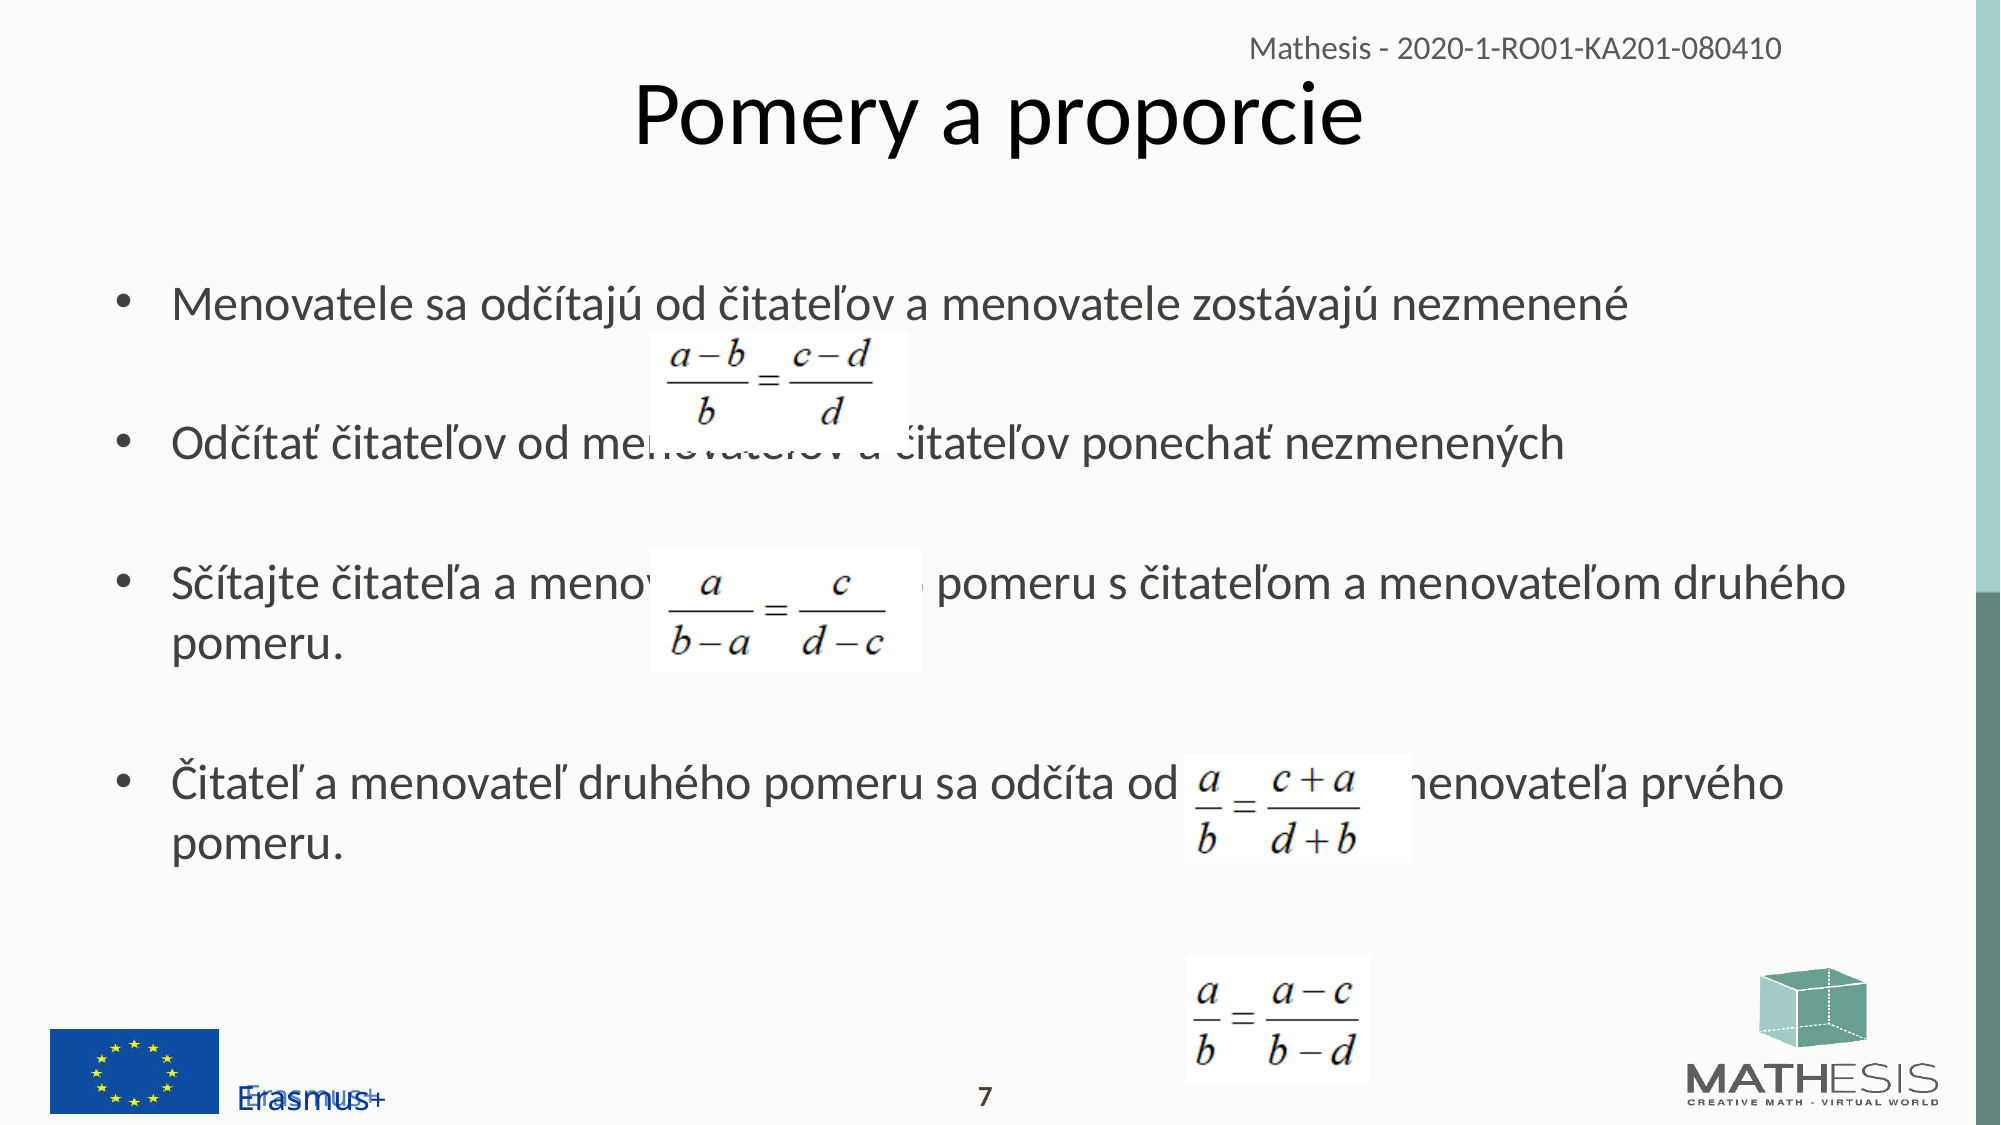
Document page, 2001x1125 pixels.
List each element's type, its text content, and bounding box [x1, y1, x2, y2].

picture [50, 1029, 219, 1114]
title Pomery a proporcie [99, 45, 1900, 233]
list Menovatele sa odčítajú od čitateľov a menovatele zostávajú nezmenené Odčítať čitateľov od menovateľov a čitateľov ponechať nezmenených Sčítajte čitateľa a menovateľa prvého pomeru s čitateľom a menovateľom druhého pomeru. Čitateľ a menovateľ druhého pomeru sa odčíta od čitateľa a menovateľa prvého pomeru. [99, 262, 1900, 1005]
picture [650, 332, 909, 454]
picture [1182, 754, 1412, 863]
picture [1186, 955, 1370, 1085]
picture [650, 548, 922, 673]
